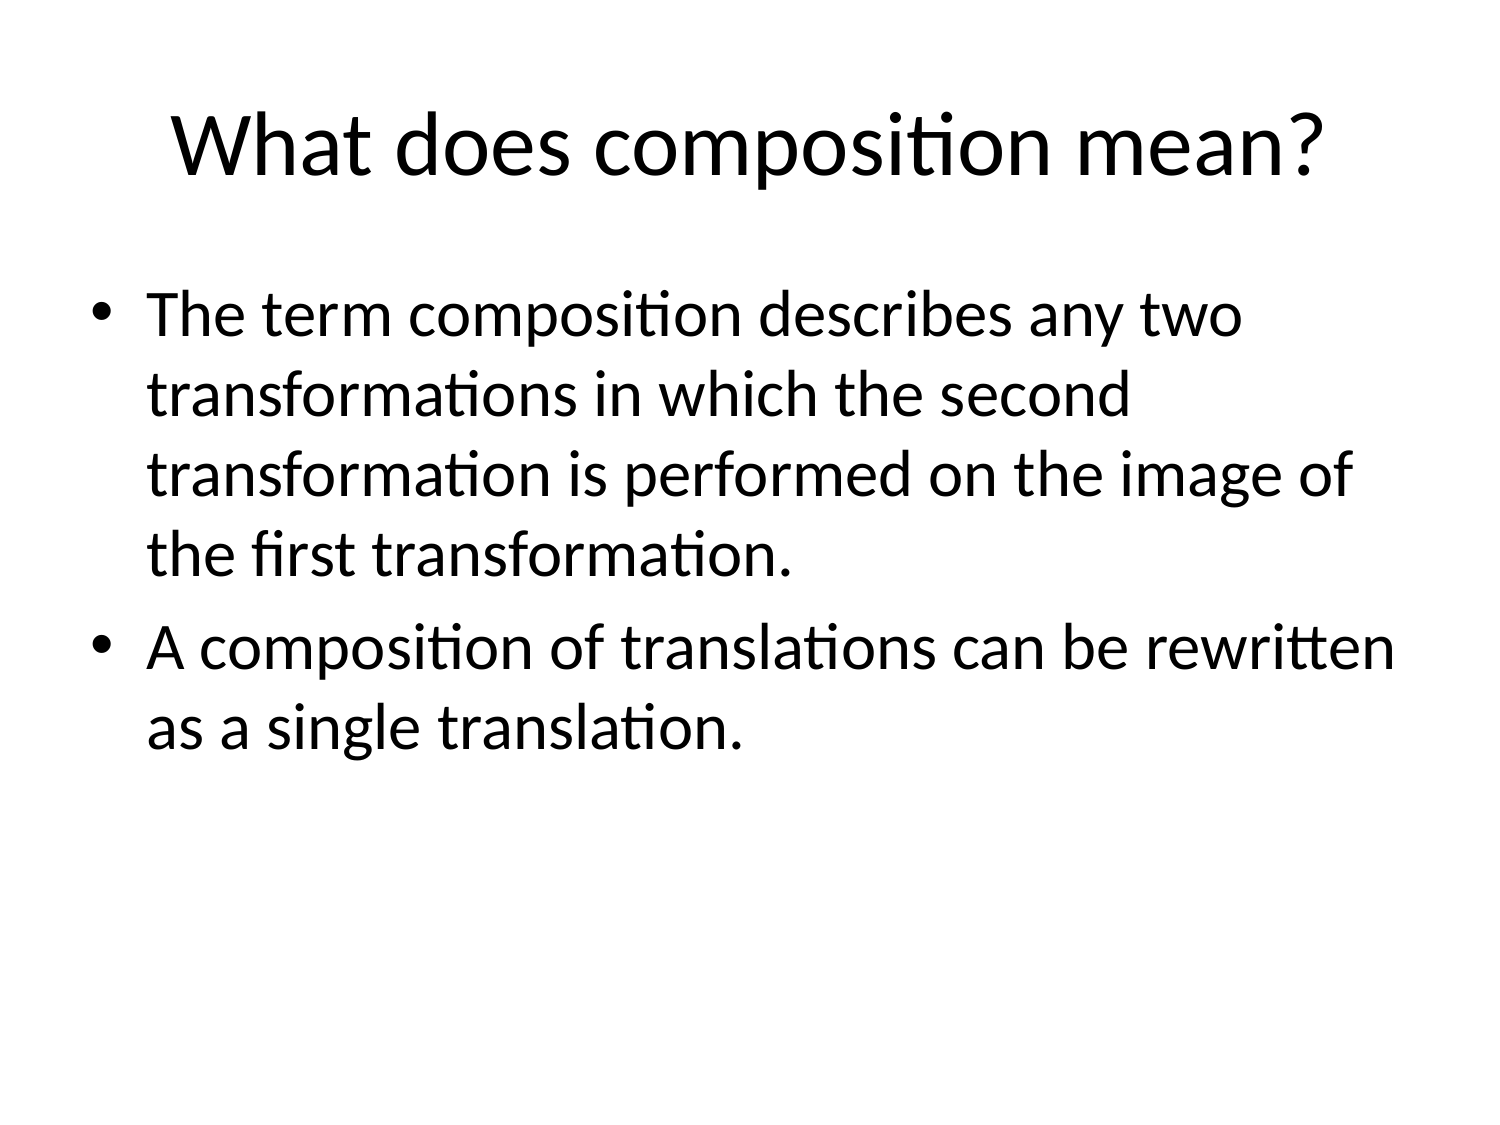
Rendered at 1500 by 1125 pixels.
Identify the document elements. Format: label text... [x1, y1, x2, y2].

title What does composition mean? [75, 45, 1425, 233]
list The term composition describes any two transformations in which the second transformation is performed on the image of the first transformation. A composition of translations can be rewritten as a single translation. [75, 262, 1425, 1005]
